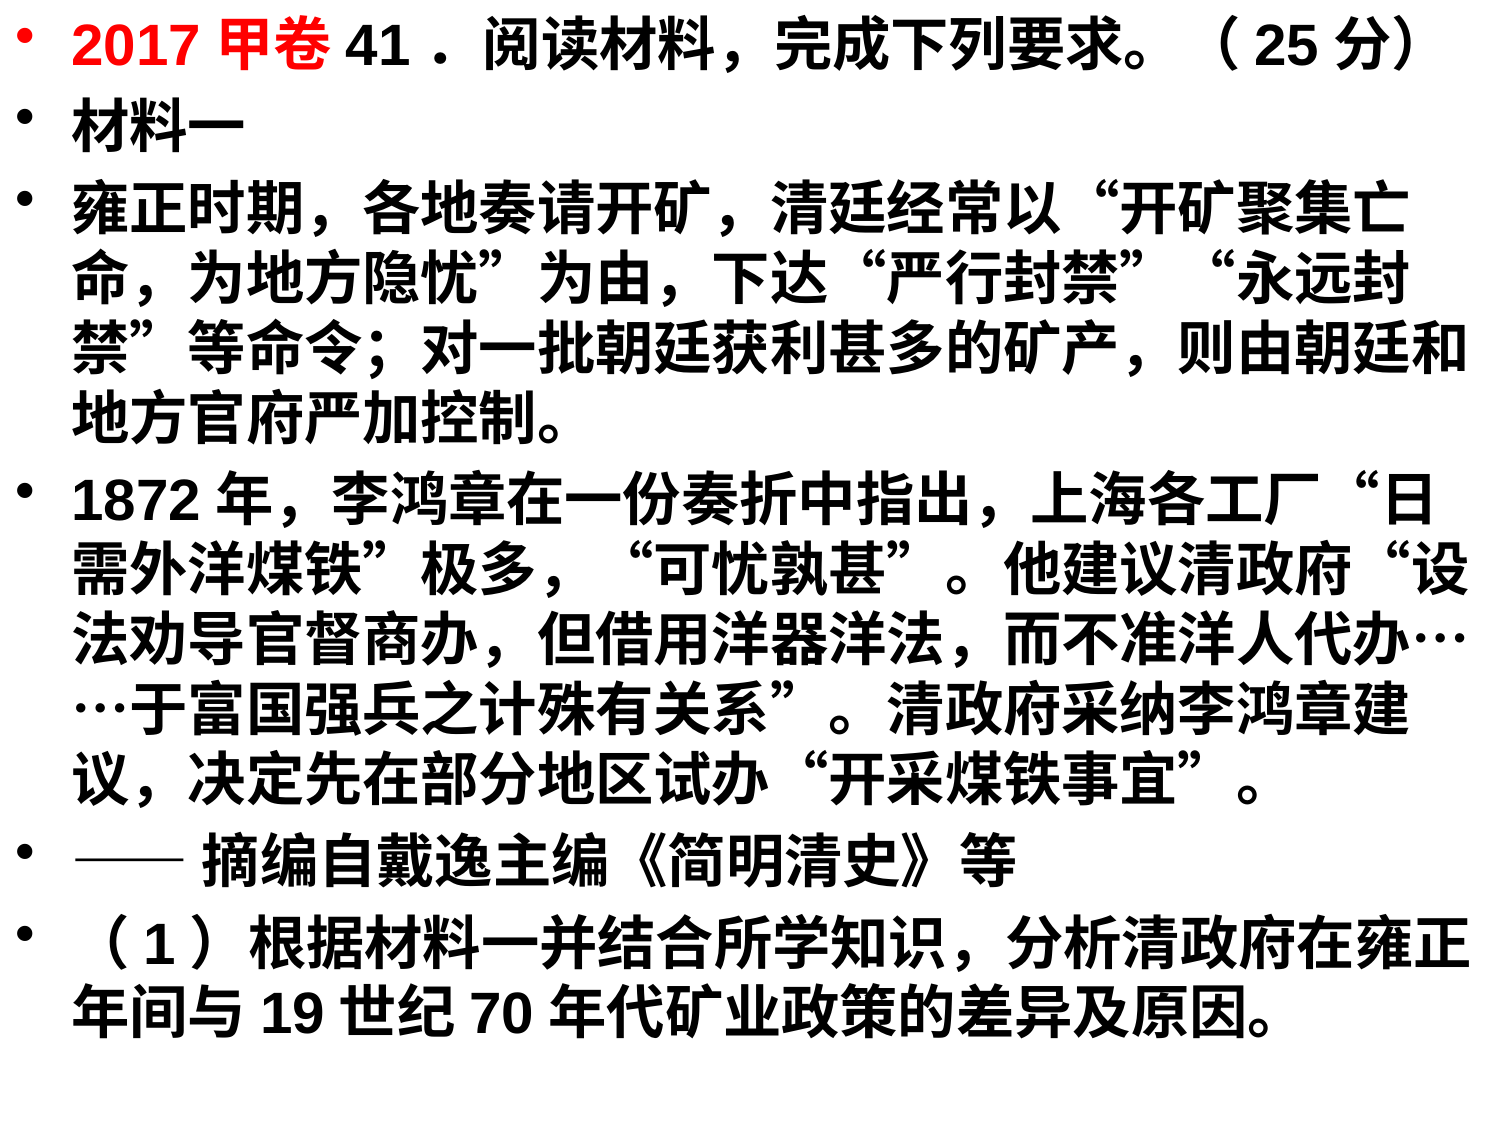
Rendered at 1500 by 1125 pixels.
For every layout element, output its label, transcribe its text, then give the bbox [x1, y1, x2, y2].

list 2017甲卷41．阅读材料，完成下列要求。（25分） 材料一 雍正时期，各地奏请开矿，清廷经常以“开矿聚集亡命，为地方隐忧”为由，下达“严行封禁”“永远封禁”等命令；对一批朝廷获利甚多的矿产，则由朝廷和地方官府严加控制。 1872年，李鸿章在一份奏折中指出，上海各工厂“日需外洋煤铁”极多，“可忧孰甚”。他建议清政府“设法劝导官督商办，但借用洋器洋法，而不准洋人代办……于富国强兵之计殊有关系”。清政府采纳李鸿章建议，决定先在部分地区试办“开采煤铁事宜”。 ——摘编自戴逸主编《简明清史》等 （1）根据材料一并结合所学知识，分析清政府在雍正年间与19世纪70年代矿业政策的差异及原因。 [0, 0, 1500, 1125]
